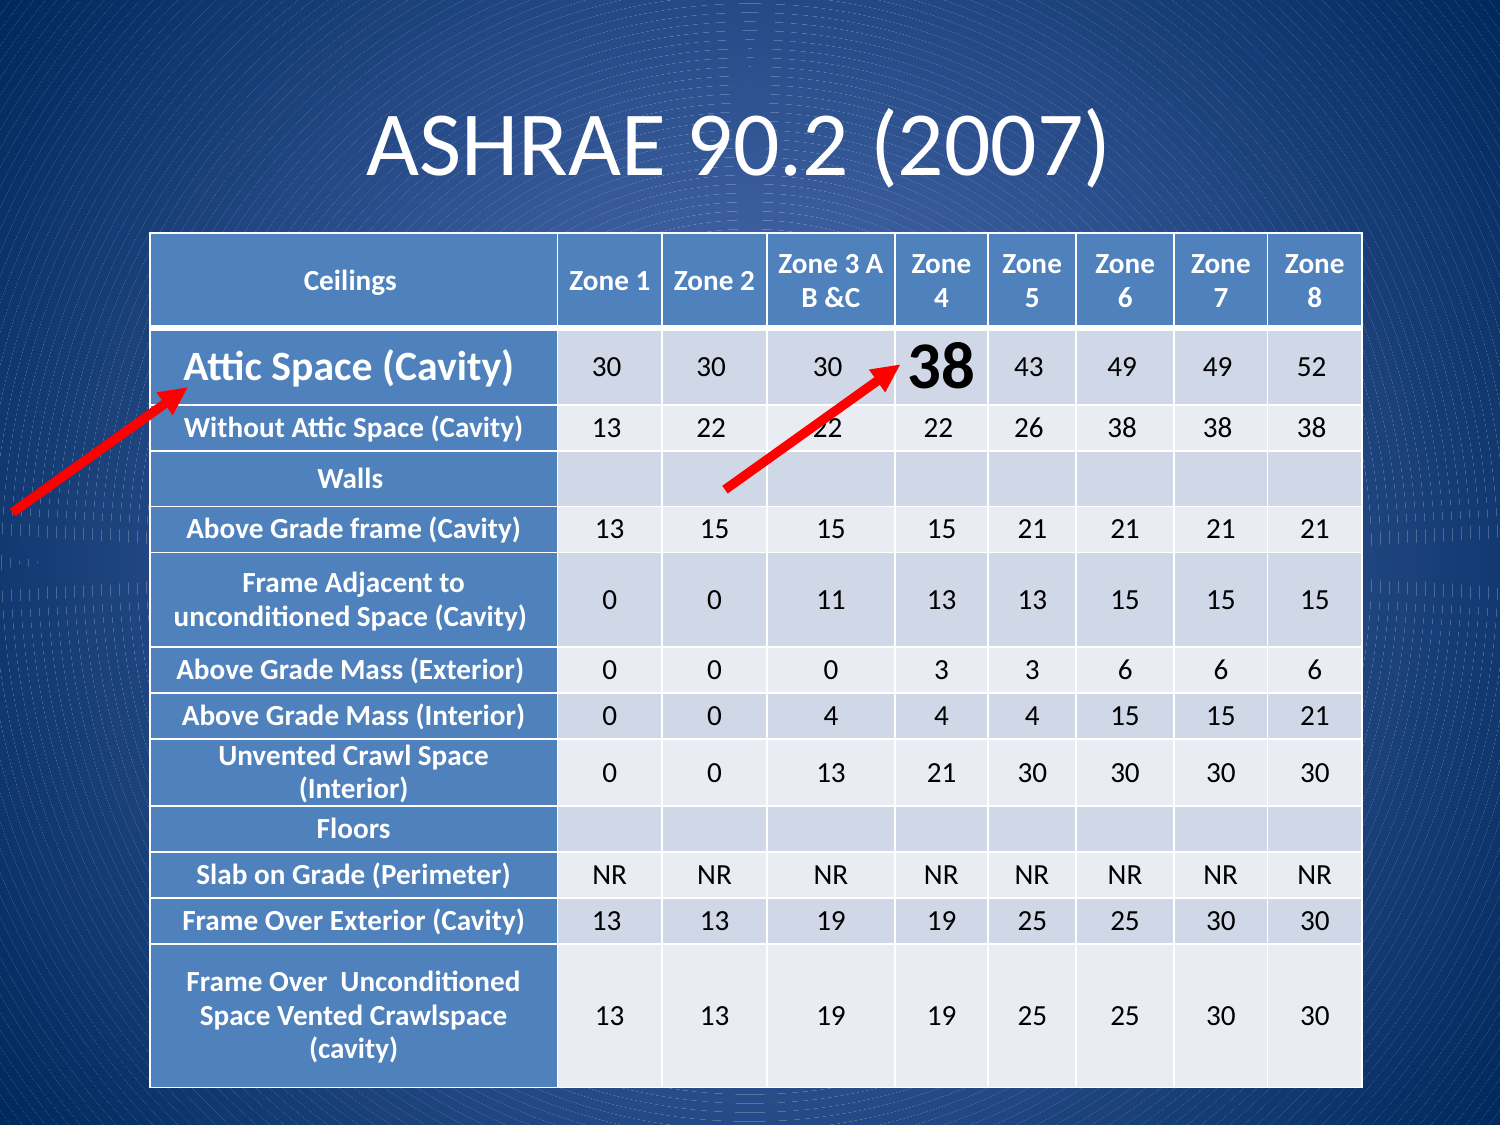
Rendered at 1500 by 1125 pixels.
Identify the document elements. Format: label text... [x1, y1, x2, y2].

table_cell 13 [558, 945, 661, 1087]
table_cell 26 [989, 406, 1075, 450]
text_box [12, 387, 188, 513]
table_cell 13 [896, 553, 987, 646]
table_header Zone 7 [1175, 234, 1267, 325]
table_cell 30 [663, 331, 766, 404]
table_cell 30 [989, 740, 1075, 805]
table_cell 30 [768, 331, 894, 363]
table_cell Floors [151, 807, 557, 851]
table_cell 49 [1175, 331, 1267, 404]
table_cell 22 [904, 406, 987, 450]
table_cell NR [896, 853, 987, 897]
table_cell 21 [1175, 507, 1267, 552]
table_cell 30 [1268, 899, 1361, 943]
table_header Zone 4 [896, 234, 987, 325]
table_header Zone 1 [558, 234, 661, 325]
table_cell 13 [663, 899, 766, 943]
table_cell [989, 452, 1075, 506]
table_cell 4 [768, 694, 894, 738]
table_cell 15 [896, 507, 987, 552]
table_cell NR [663, 853, 766, 897]
table_cell 3 [989, 648, 1075, 692]
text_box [724, 364, 901, 490]
table_header Ceilings [151, 234, 557, 325]
table_header Zone 6 [1077, 234, 1173, 325]
table_cell 25 [989, 945, 1075, 1087]
table_cell 49 [1077, 331, 1173, 404]
table_cell 4 [896, 694, 987, 738]
table_cell Above Grade Mass (Interior) [151, 694, 557, 738]
table_cell 0 [663, 553, 766, 646]
table_cell 19 [896, 899, 987, 943]
table_cell 15 [663, 507, 766, 552]
table_cell 30 [1268, 945, 1361, 1087]
table_cell 15 [768, 507, 894, 552]
table_cell Walls [191, 452, 557, 506]
table_cell 21 [896, 740, 987, 805]
table_cell 6 [1077, 648, 1173, 692]
table_cell 21 [1077, 507, 1173, 552]
table_cell 25 [989, 899, 1075, 943]
table_cell Above Grade frame (Cavity) [151, 507, 557, 552]
table_cell NR [989, 853, 1075, 897]
table_cell 0 [768, 648, 894, 692]
table_cell 15 [1175, 694, 1267, 738]
table_cell Slab on Grade (Perimeter) [151, 853, 557, 897]
table_cell 4 [989, 694, 1075, 738]
table_header Zone 5 [989, 234, 1075, 325]
table_cell 30 [1175, 899, 1267, 943]
table_cell 43 [989, 331, 1075, 404]
table_header Zone 3 A B &C [768, 234, 894, 325]
table_cell [1175, 807, 1267, 851]
table_cell 21 [1268, 507, 1361, 552]
table_cell 13 [768, 740, 894, 805]
table_cell 13 [989, 553, 1075, 646]
table_cell Without Attic Space (Cavity) [191, 406, 557, 450]
table_cell [558, 452, 661, 506]
table_cell 0 [558, 553, 661, 646]
table_cell 0 [663, 648, 766, 692]
table_cell [896, 452, 987, 506]
table_cell 0 [663, 740, 766, 805]
table_header Zone 2 [663, 234, 766, 325]
table_cell 19 [768, 945, 894, 1087]
table_cell [558, 807, 661, 851]
table_cell [1268, 807, 1361, 851]
table_cell 11 [768, 553, 894, 646]
table_cell 38 [1175, 406, 1267, 450]
table_cell NR [1077, 853, 1173, 897]
table_cell 0 [558, 648, 661, 692]
table_cell NR [768, 853, 894, 897]
table_cell 15 [1077, 553, 1173, 646]
table_cell [1077, 807, 1173, 851]
table_header Zone 8 [1268, 234, 1361, 325]
table_cell NR [1175, 853, 1267, 897]
table_cell 15 [1077, 694, 1173, 738]
table_cell 13 [558, 899, 661, 943]
table_cell Frame Over Unconditioned Space Vented Crawlspace (cavity) [151, 945, 557, 1087]
table_cell 13 [558, 507, 661, 552]
table_cell 21 [989, 507, 1075, 552]
table_cell Attic Space (Cavity) [151, 331, 557, 404]
table_cell 25 [1077, 945, 1173, 1087]
table_cell 0 [558, 740, 661, 805]
table_cell 52 [1268, 331, 1361, 404]
table_cell [1268, 452, 1361, 506]
table_cell 13 [663, 945, 766, 1087]
table_cell 30 [558, 331, 661, 404]
table_cell 6 [1175, 648, 1267, 692]
table_cell 38 [896, 331, 987, 404]
table_cell 13 [558, 406, 661, 450]
table_cell Above Grade Mass (Exterior) [151, 648, 557, 692]
table_cell [663, 452, 766, 506]
table_cell [896, 807, 987, 851]
table_cell 38 [1268, 406, 1361, 450]
table_cell 30 [1175, 740, 1267, 805]
table_cell 25 [1077, 899, 1173, 943]
table_cell [989, 807, 1075, 851]
table_cell 22 [663, 406, 719, 450]
table_cell 15 [1268, 553, 1361, 646]
table_cell [1077, 452, 1173, 506]
table_cell Unvented Crawl Space (Interior) [151, 740, 557, 805]
table_cell [663, 807, 766, 851]
table_cell 30 [1077, 740, 1173, 805]
table_cell Frame Over Exterior (Cavity) [151, 899, 557, 943]
table_cell 15 [1175, 553, 1267, 646]
table_cell 30 [1175, 945, 1267, 1087]
table_cell NR [558, 853, 661, 897]
table_cell [768, 497, 894, 506]
table_cell [1175, 452, 1267, 506]
table_cell 21 [1268, 694, 1361, 738]
table_cell NR [1268, 853, 1361, 897]
table_cell 30 [1268, 740, 1361, 805]
table_cell [768, 807, 894, 851]
table_cell 0 [558, 694, 661, 738]
table_cell 3 [896, 648, 987, 692]
table_cell 6 [1268, 648, 1361, 692]
table_cell 38 [1077, 406, 1173, 450]
table_cell 19 [896, 945, 987, 1087]
table_cell Frame Adjacent to unconditioned Space (Cavity) [151, 553, 557, 646]
table_cell 19 [768, 899, 894, 943]
title ASHRAE 90.2 (2007) [75, 45, 1425, 233]
table_cell 0 [663, 694, 766, 738]
